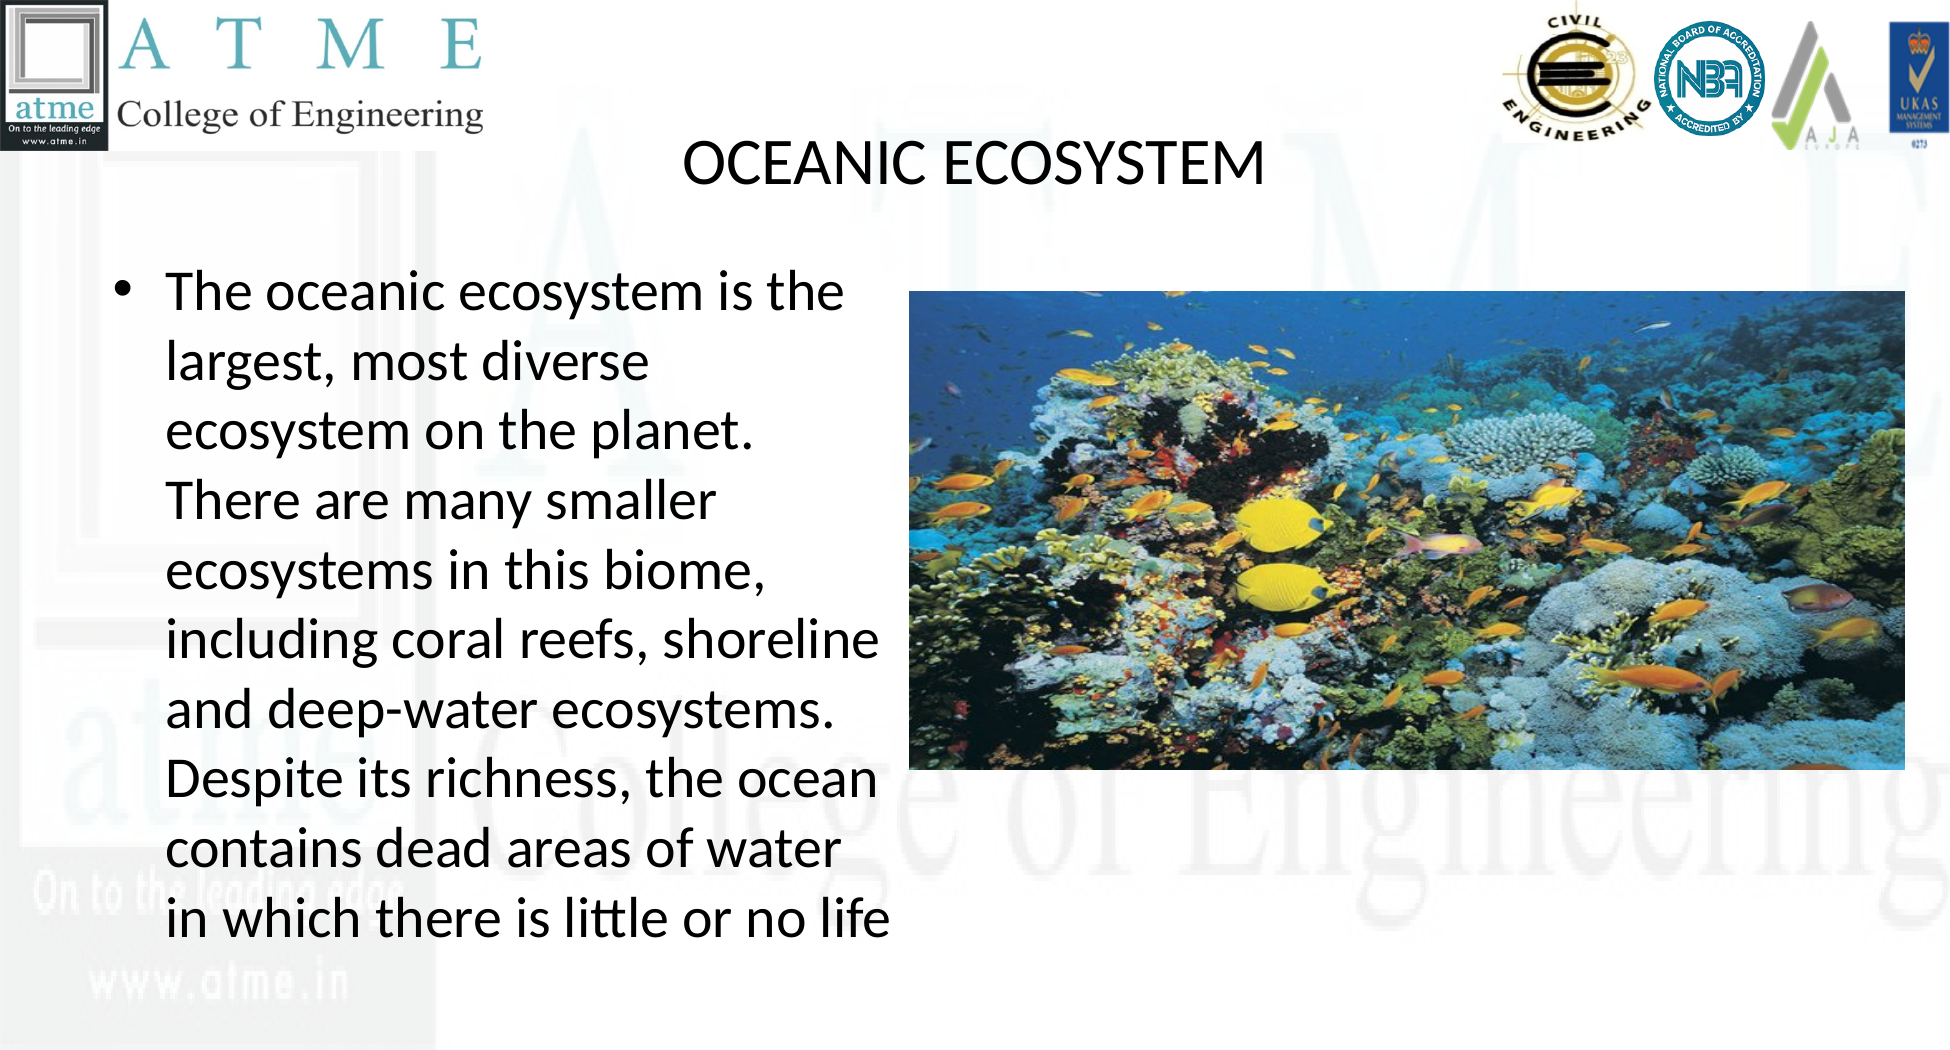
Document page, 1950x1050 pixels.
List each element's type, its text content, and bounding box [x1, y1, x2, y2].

title OCEANIC ECOSYSTEM [97, 81, 1853, 234]
picture [1753, 88, 1759, 95]
picture [1741, 109, 1746, 120]
picture [1713, 82, 1766, 137]
picture [909, 291, 1905, 771]
picture [1654, 20, 1751, 137]
picture [1719, 124, 1725, 131]
list The oceanic ecosystem is the largest, most diverse ecosystem on the planet. There are many smaller ecosystems in this biome, including coral reefs, shoreline and deep-water ecosystems. Despite its richness, the ocean contains dead areas of water in which there is little or no life [97, 245, 910, 992]
picture [1713, 20, 1766, 76]
picture [0, 0, 483, 151]
picture [1725, 29, 1731, 36]
picture [1502, 0, 1653, 144]
picture [1749, 96, 1754, 104]
picture [1771, 20, 1950, 151]
